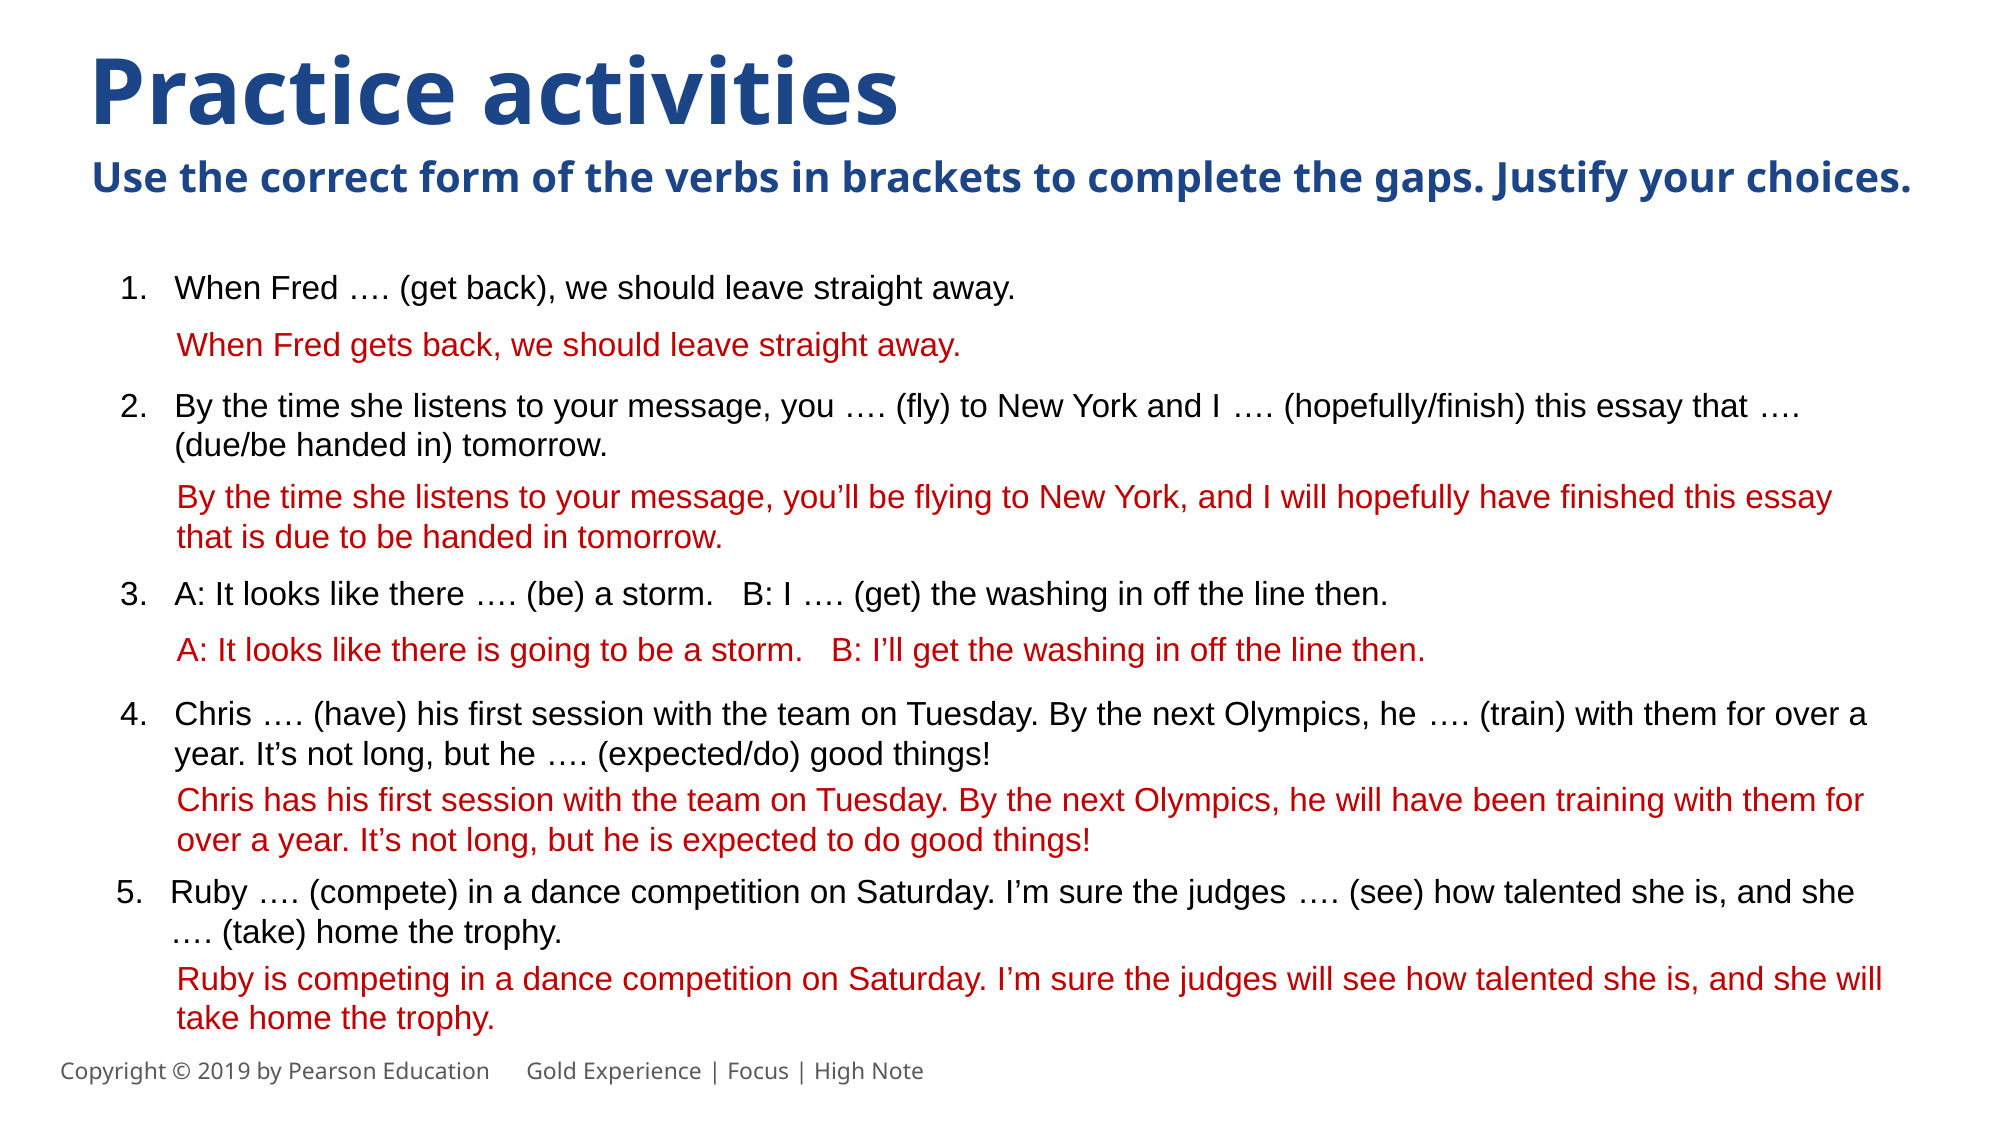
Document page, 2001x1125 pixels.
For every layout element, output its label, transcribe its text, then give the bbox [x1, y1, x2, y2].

text_box When Fred …. (get back), we should leave straight away. [84, 258, 1960, 354]
text_box Use the correct form of the verbs in brackets to complete the gaps. Justify your choices. [76, 148, 1960, 217]
text_box Practice activities [73, 37, 1181, 169]
text_box A: It looks like there is going to be a storm. B: I’ll get the washing in off the line then. [161, 620, 1907, 677]
text_box By the time she listens to your message, you’ll be flying to New York, and I will hopefully have finished this essay that is due to be handed in tomorrow. [161, 468, 1907, 563]
text_box When Fred gets back, we should leave straight away. [161, 315, 1907, 372]
text_box Chris …. (have) his first session with the team on Tuesday. By the next Olympics, he …. (train) with them for over a year. It’s not long, but he …. (expected/do) good things! [84, 684, 1907, 779]
text_box Ruby is competing in a dance competition on Saturday. I’m sure the judges will see how talented she is, and she will take home the trophy. [161, 949, 1907, 1034]
text_box A: It looks like there …. (be) a storm. B: I …. (get) the washing in off the line then. [84, 564, 1960, 660]
text_box By the time she listens to your message, you …. (fly) to New York and I …. (hopefully/finish) this essay that …. (due/be handed in) tomorrow. [84, 376, 1830, 471]
text_box Chris has his first session with the team on Tuesday. By the next Olympics, he will have been training with them for over a year. It’s not long, but he is expected to do good things! [161, 770, 1907, 855]
text_box [84, 786, 1735, 863]
footer Copyright © 2019 by Pearson Education Gold Experience | Focus | High Note [45, 1040, 1084, 1101]
text_box Ruby …. (compete) in a dance competition on Saturday. I’m sure the judges …. (see) how talented she is, and she …. (take) home the trophy. [80, 863, 1903, 958]
